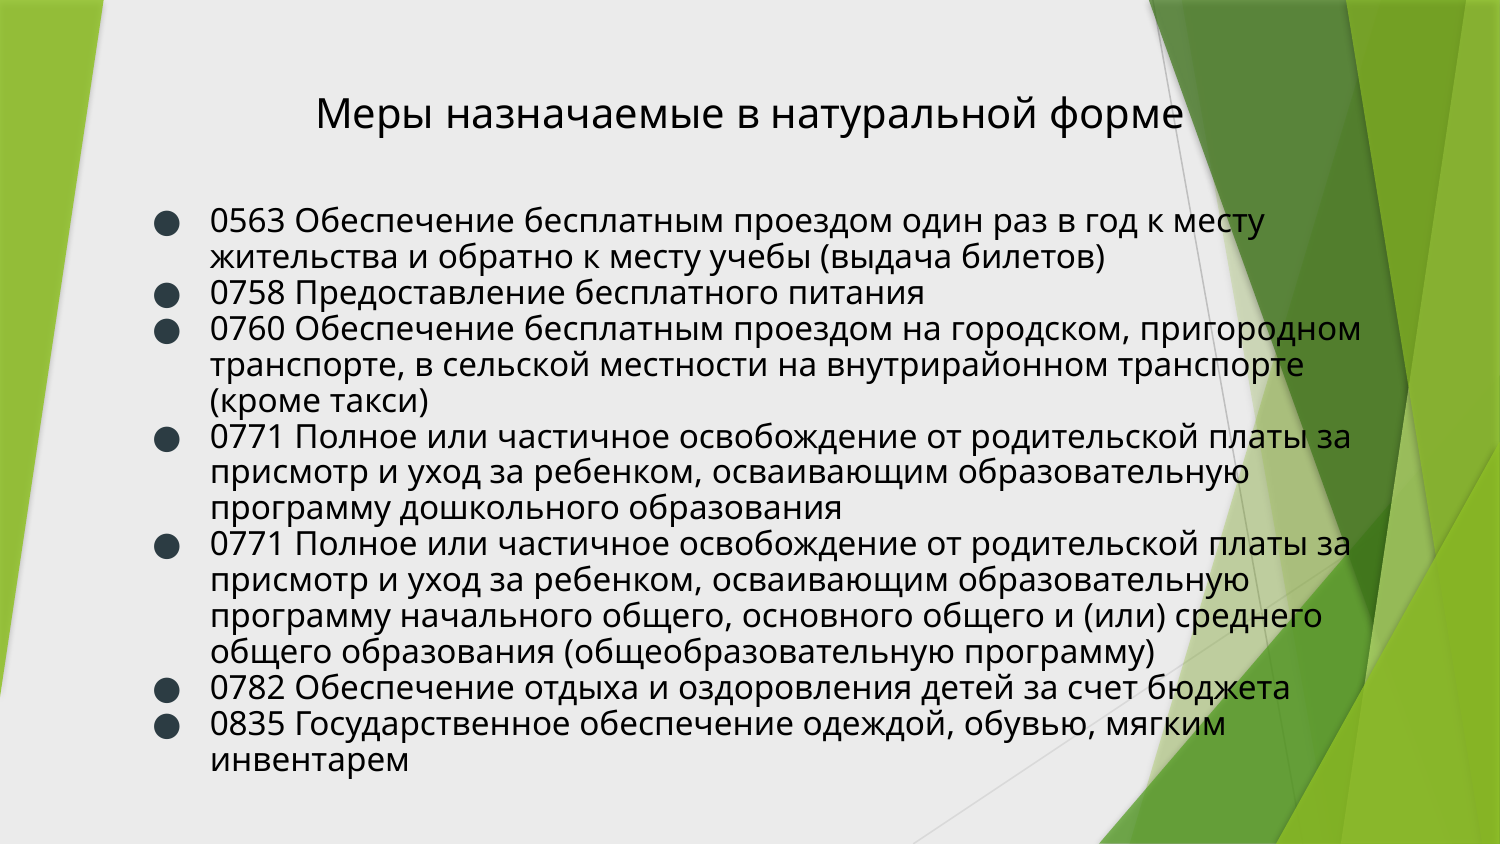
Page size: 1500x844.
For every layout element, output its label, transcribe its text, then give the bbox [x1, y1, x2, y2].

title Меры назначаемые в натуральной форме [119, 72, 1381, 188]
subtitle 0563 Обеспечение бесплатным проездом один раз в год к месту жительства и обратно к месту учебы (выдача билетов) 0758 Предоставление бесплатного питания 0760 Обеспечение бесплатным проездом на городском, пригородном транспорте, в сельской местности на внутрирайонном транспорте (кроме такси) 0771 Полное или частичное освобождение от родительской платы за присмотр и уход за ребенком, осваивающим образовательную программу дошкольного образования 0771 Полное или частичное освобождение от родительской платы за присмотр и уход за ребенком, осваивающим образовательную программу начального общего, основного общего и (или) среднего общего образования (общеобразовательную программу) 0782 Обеспечение отдыха и оздоровления детей за счет бюджета 0835 Государственное обеспечение одеждой, обувью, мягким инвентарем [119, 188, 1381, 691]
